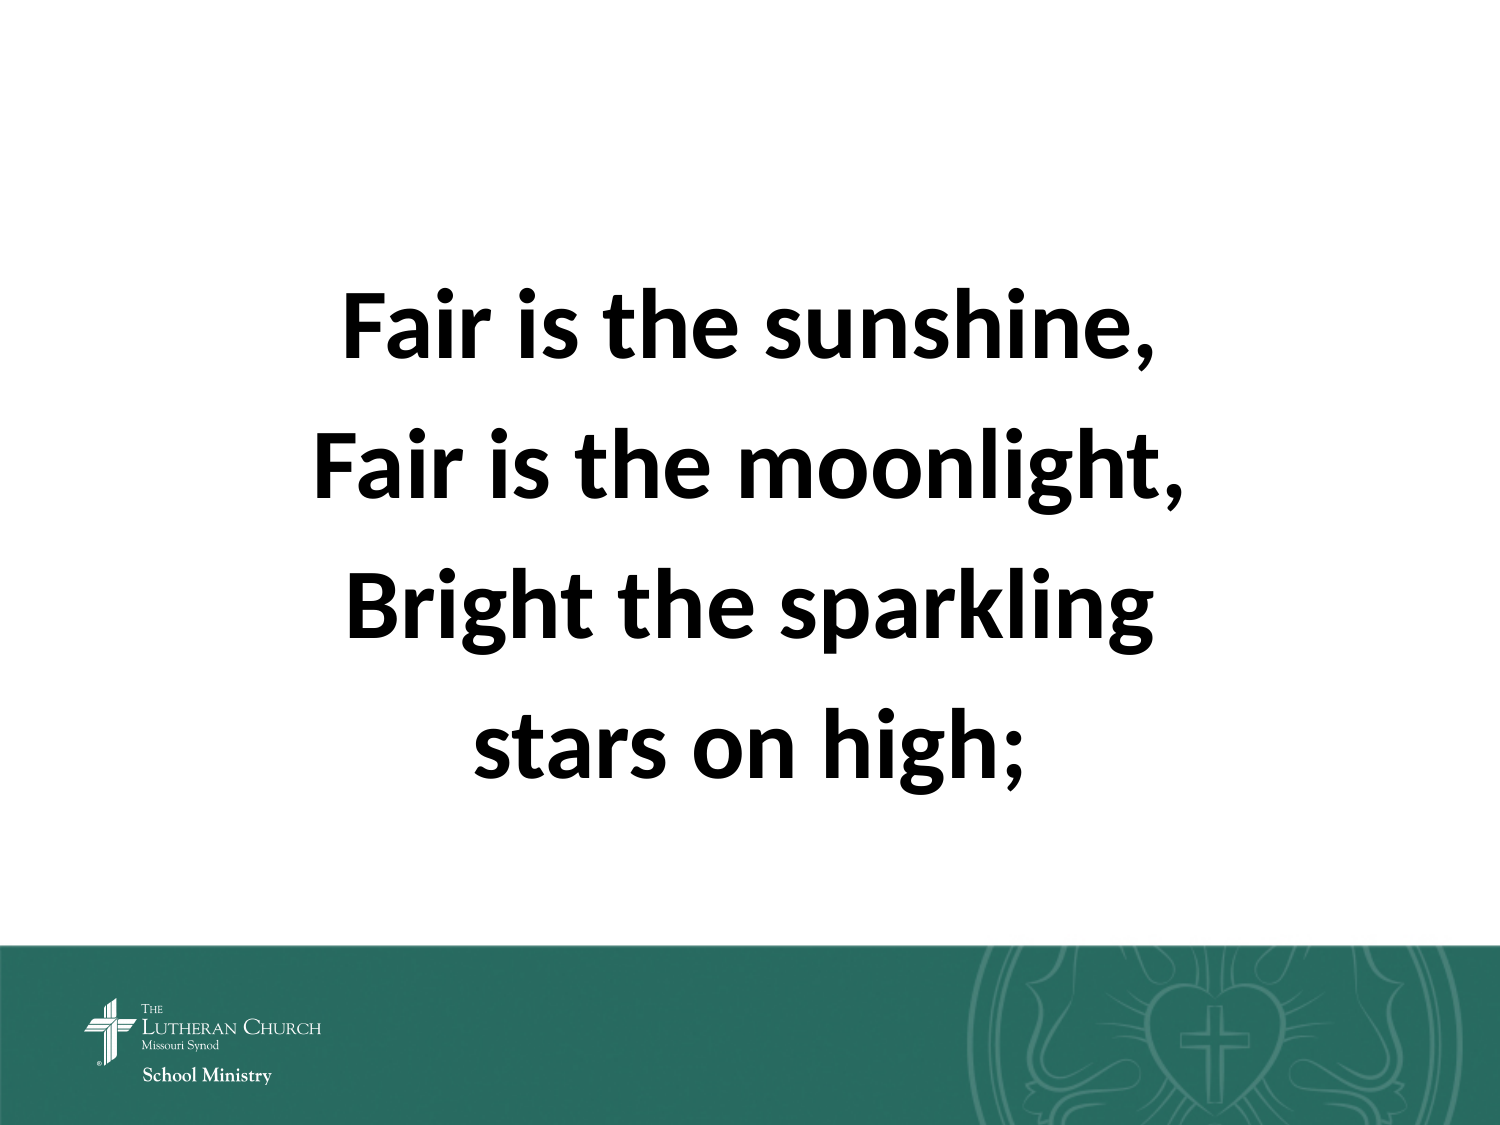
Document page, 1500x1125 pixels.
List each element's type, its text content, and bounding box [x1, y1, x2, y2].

picture [0, 0, 1500, 1125]
list Fair is the sunshine, Fair is the moonlight, Bright the sparkling stars on high; [73, 111, 1428, 975]
